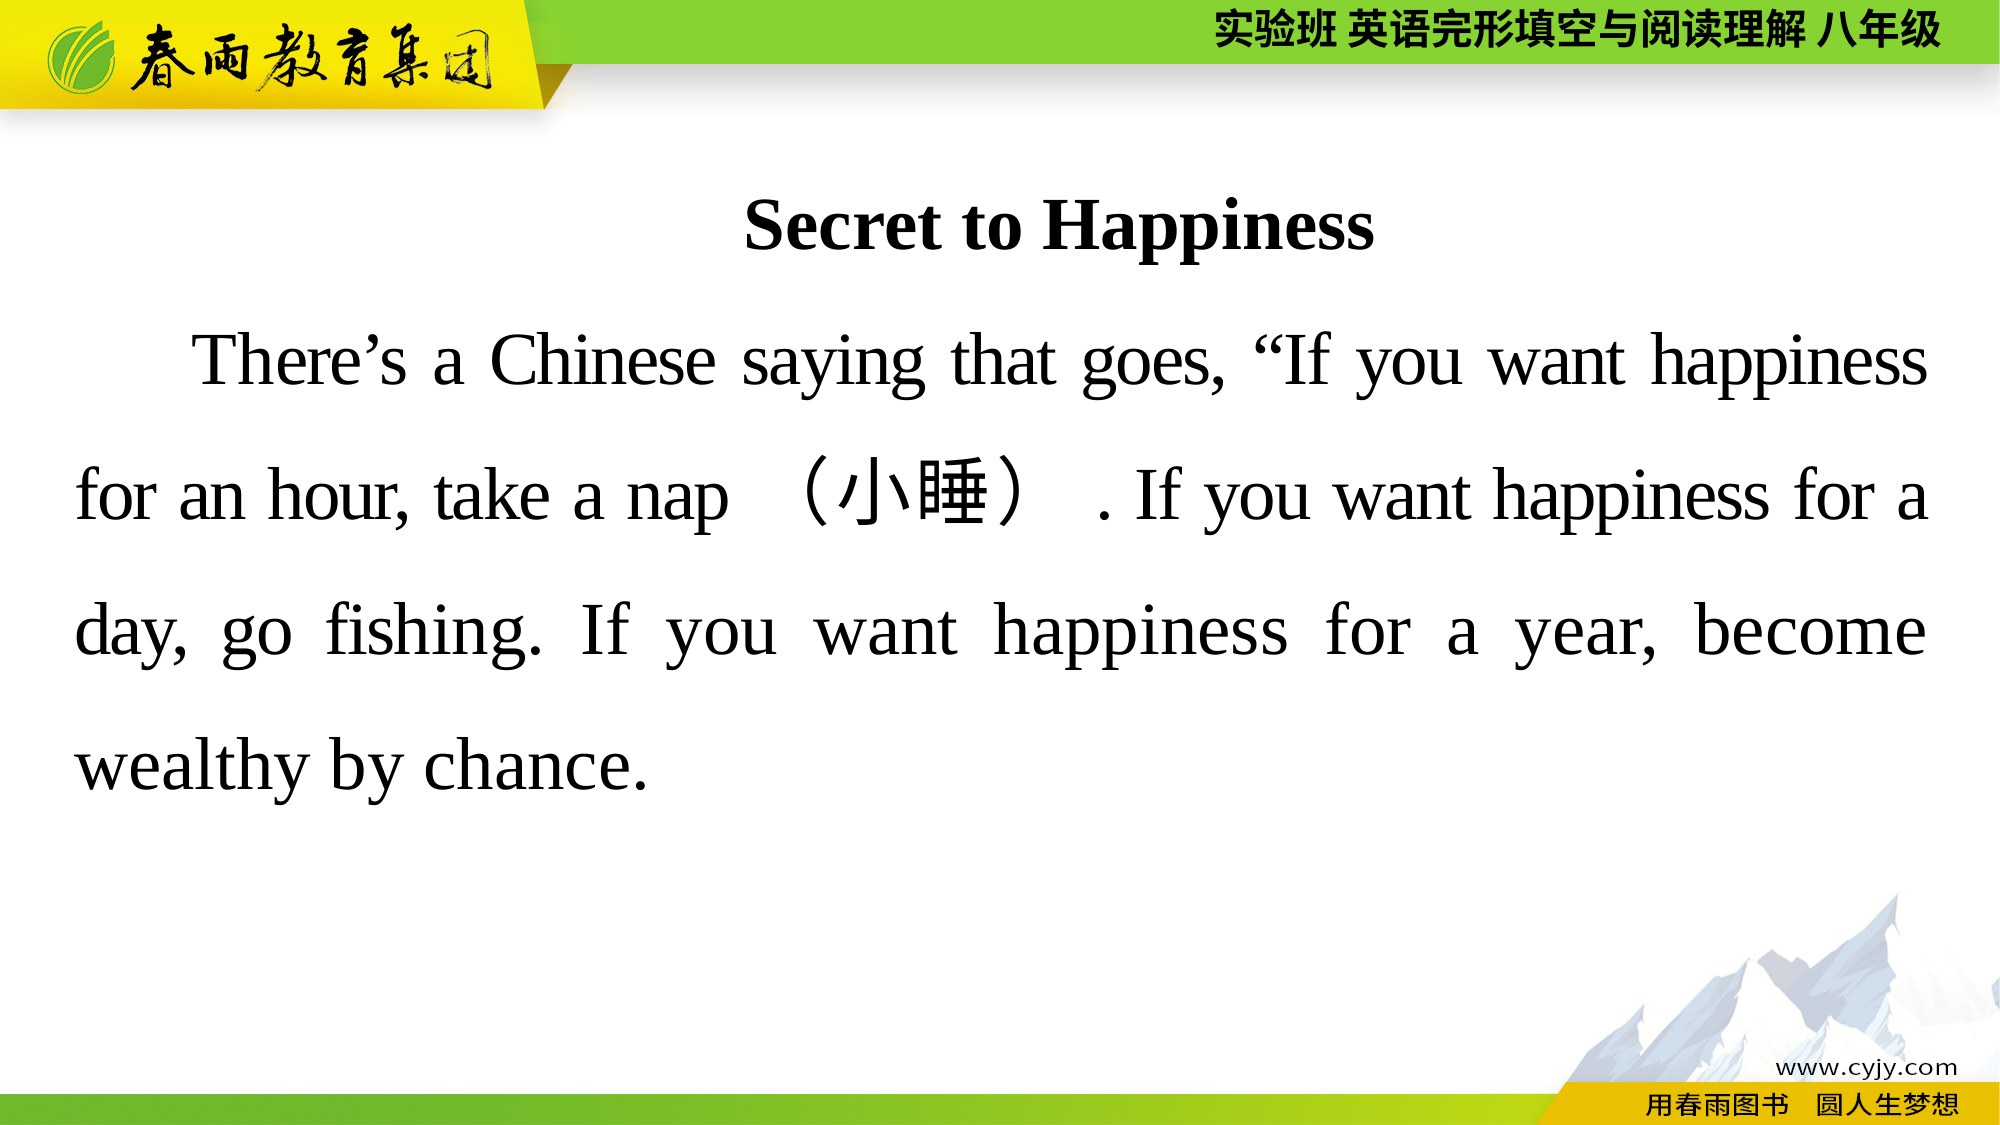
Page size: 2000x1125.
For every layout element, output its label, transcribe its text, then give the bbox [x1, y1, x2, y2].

picture [0, 0, 2000, 1125]
list Secret to Happiness There’s a Chinese saying that goes, “If you want happiness for an hour, take a nap（小睡）. If you want happiness for a day, go fishing. If you want happiness for a year, become wealthy by chance. [59, 122, 1944, 803]
